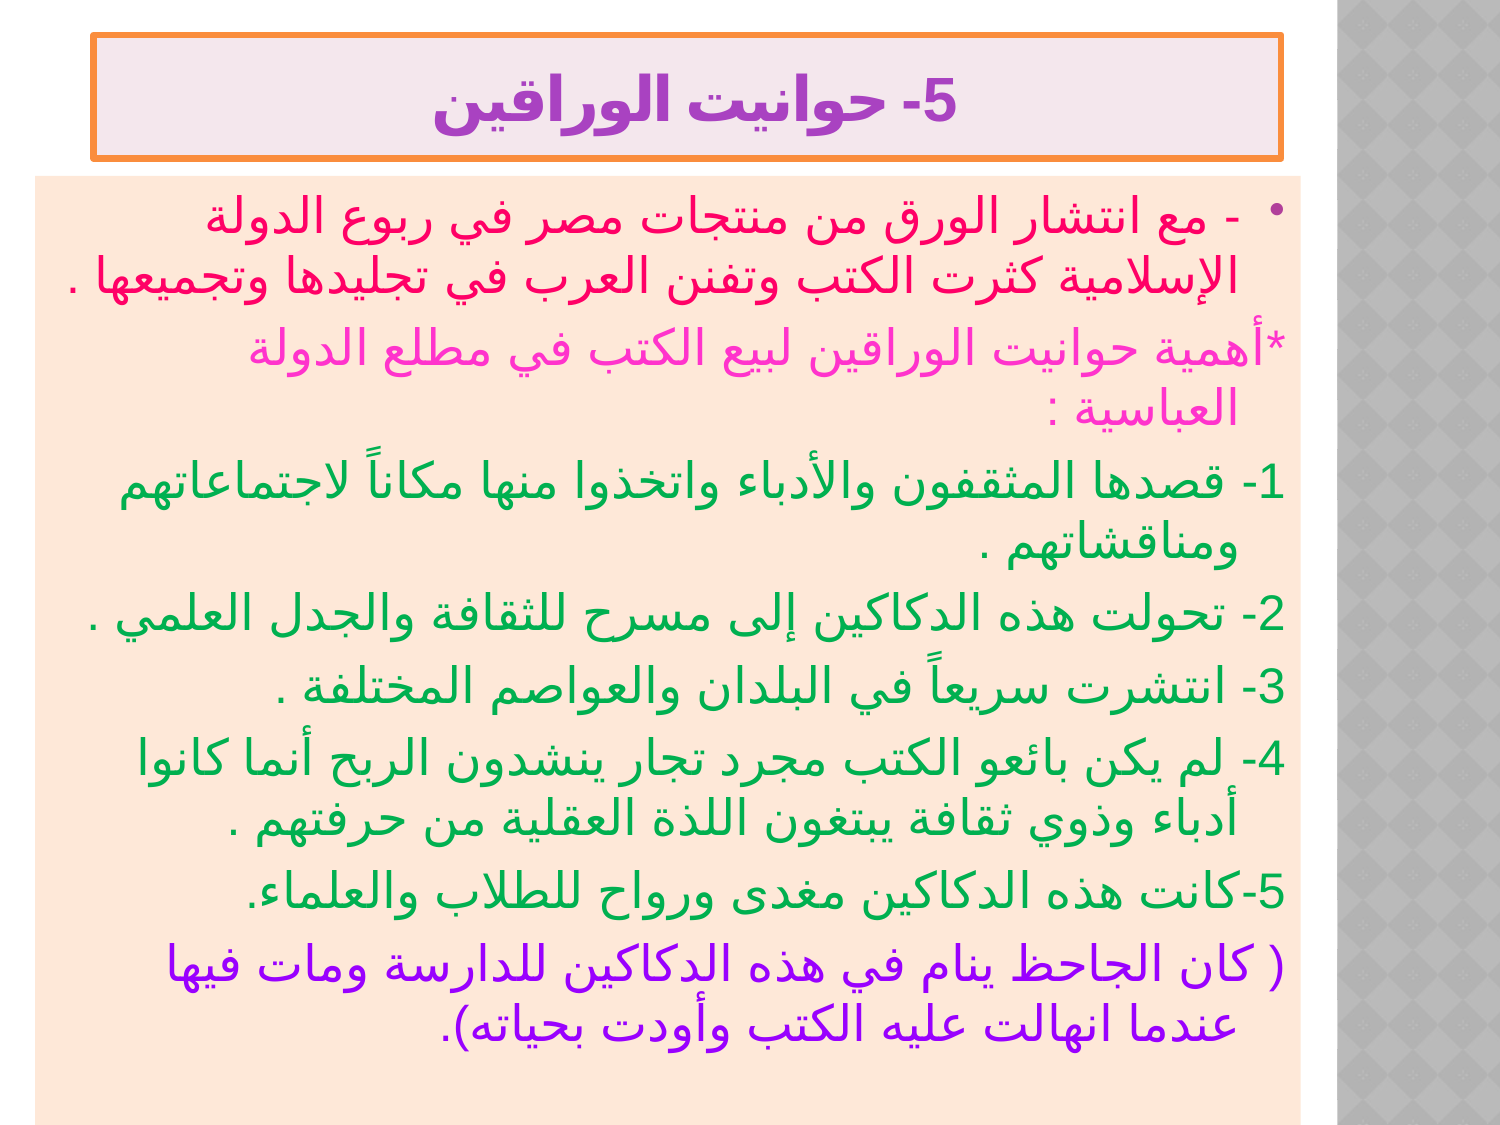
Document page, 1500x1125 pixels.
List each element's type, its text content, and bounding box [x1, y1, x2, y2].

list - مع انتشار الورق من منتجات مصر في ربوع الدولة الإسلامية كثرت الكتب وتفنن العرب في تجليدها وتجميعها . *أهمية حوانيت الوراقين لبيع الكتب في مطلع الدولة العباسية : 1- قصدها المثقفون والأدباء واتخذوا منها مكاناً لاجتماعاتهم ومناقشاتهم . 2- تحولت هذه الدكاكين إلى مسرح للثقافة والجدل العلمي . 3- انتشرت سريعاً في البلدان والعواصم المختلفة . 4- لم يكن بائعو الكتب مجرد تجار ينشدون الربح أنما كانوا أدباء وذوي ثقافة يبتغون اللذة العقلية من حرفتهم . 5-كانت هذه الدكاكين مغدى ورواح للطلاب والعلماء. ( كان الجاحظ ينام في هذه الدكاكين للدارسة ومات فيها عندما انهالت عليه الكتب وأودت بحياته). [34, 175, 1301, 1125]
title 5- حوانيت الوراقين [90, 32, 1284, 162]
